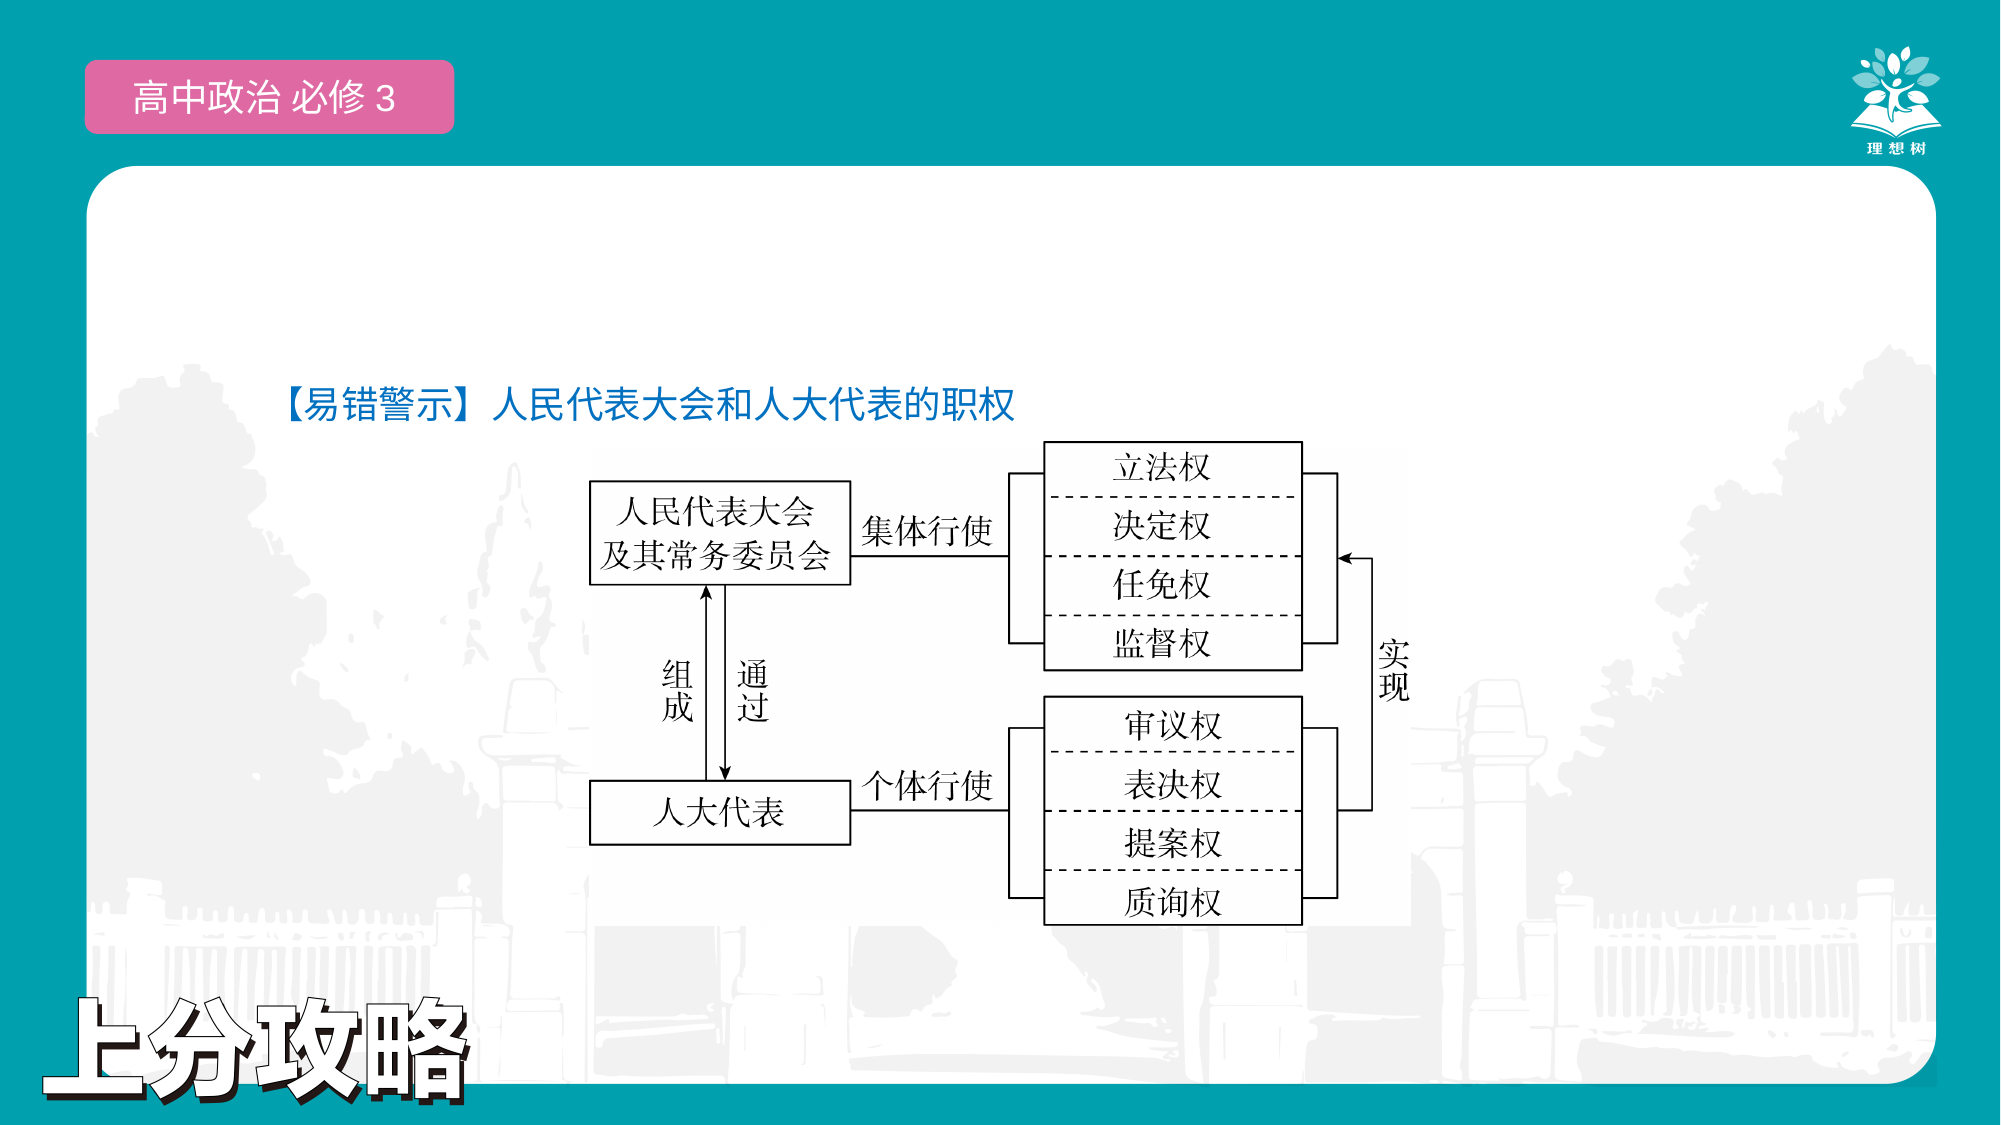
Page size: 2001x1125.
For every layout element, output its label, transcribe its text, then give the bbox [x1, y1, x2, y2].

text_box 【易错警示】人民代表大会和人大代表的职权 [251, 373, 1749, 433]
text_box 高中政治 必修3 [83, 58, 456, 135]
picture [0, 0, 2001, 1125]
